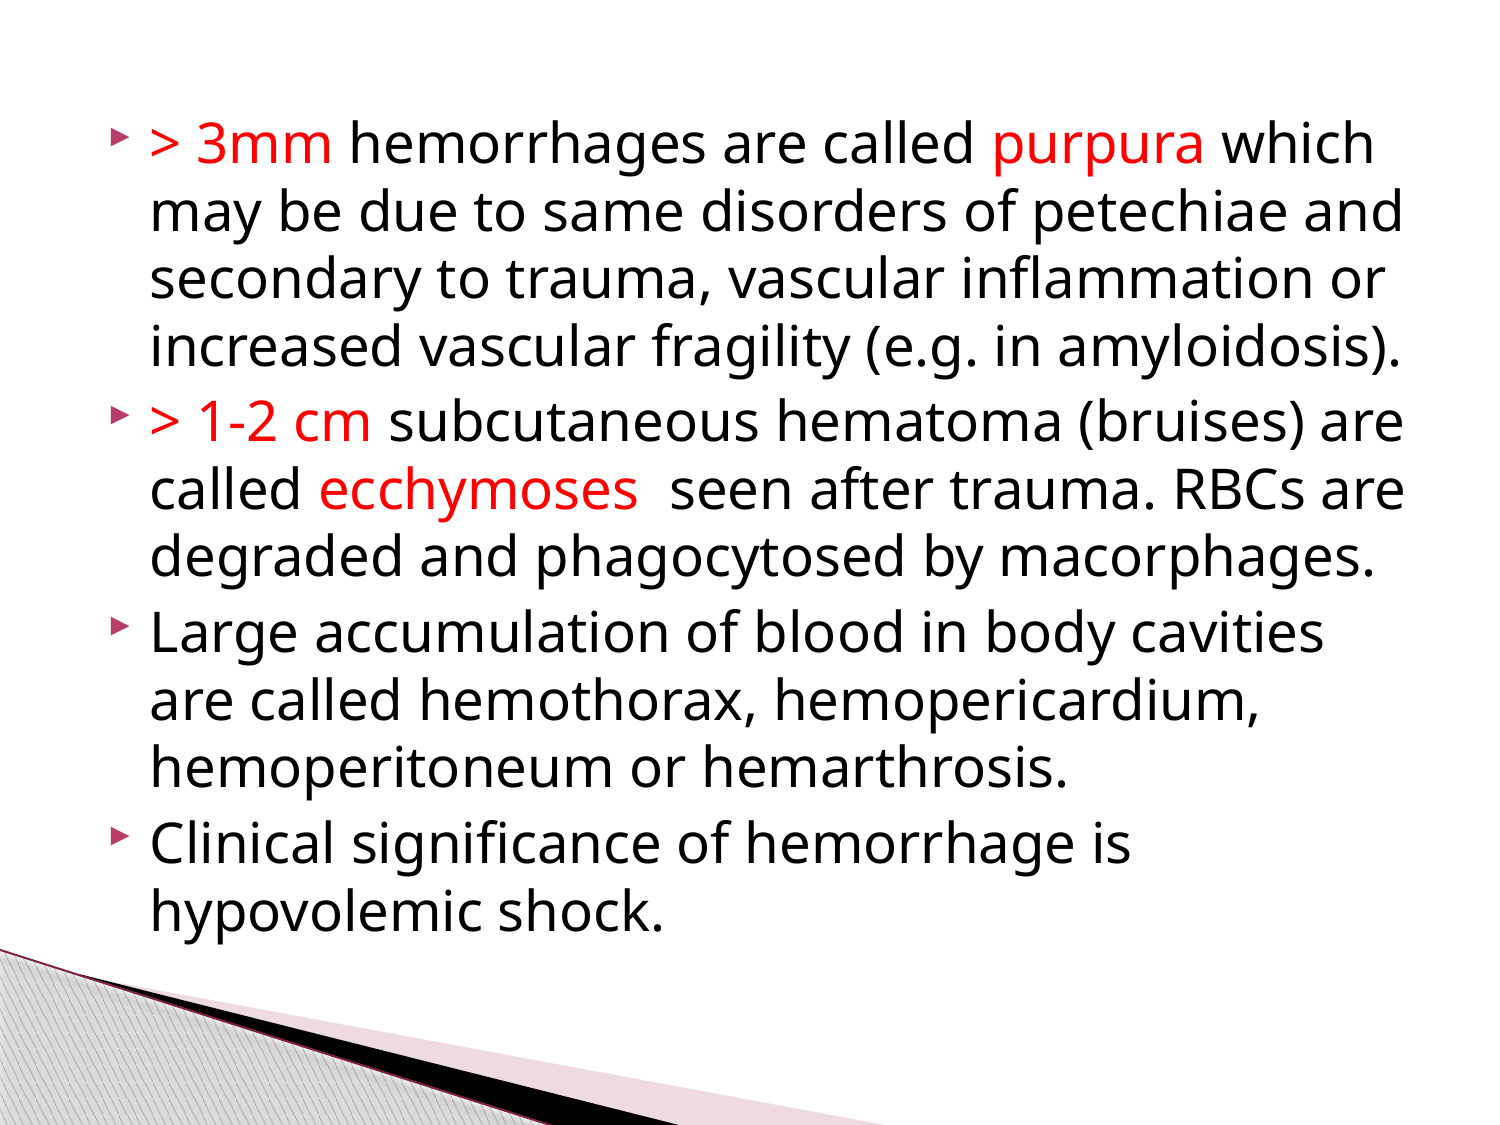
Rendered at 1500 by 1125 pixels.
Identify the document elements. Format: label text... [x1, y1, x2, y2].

list > 3mm hemorrhages are called purpura which may be due to same disorders of petechiae and secondary to trauma, vascular inflammation or increased vascular fragility (e.g. in amyloidosis). > 1-2 cm subcutaneous hematoma (bruises) are called ecchymoses seen after trauma. RBCs are degraded and phagocytosed by macorphages. Large accumulation of blood in body cavities are called hemothorax, hemopericardium, hemoperitoneum or hemarthrosis. Clinical significance of hemorrhage is hypovolemic shock. [75, 99, 1425, 1000]
